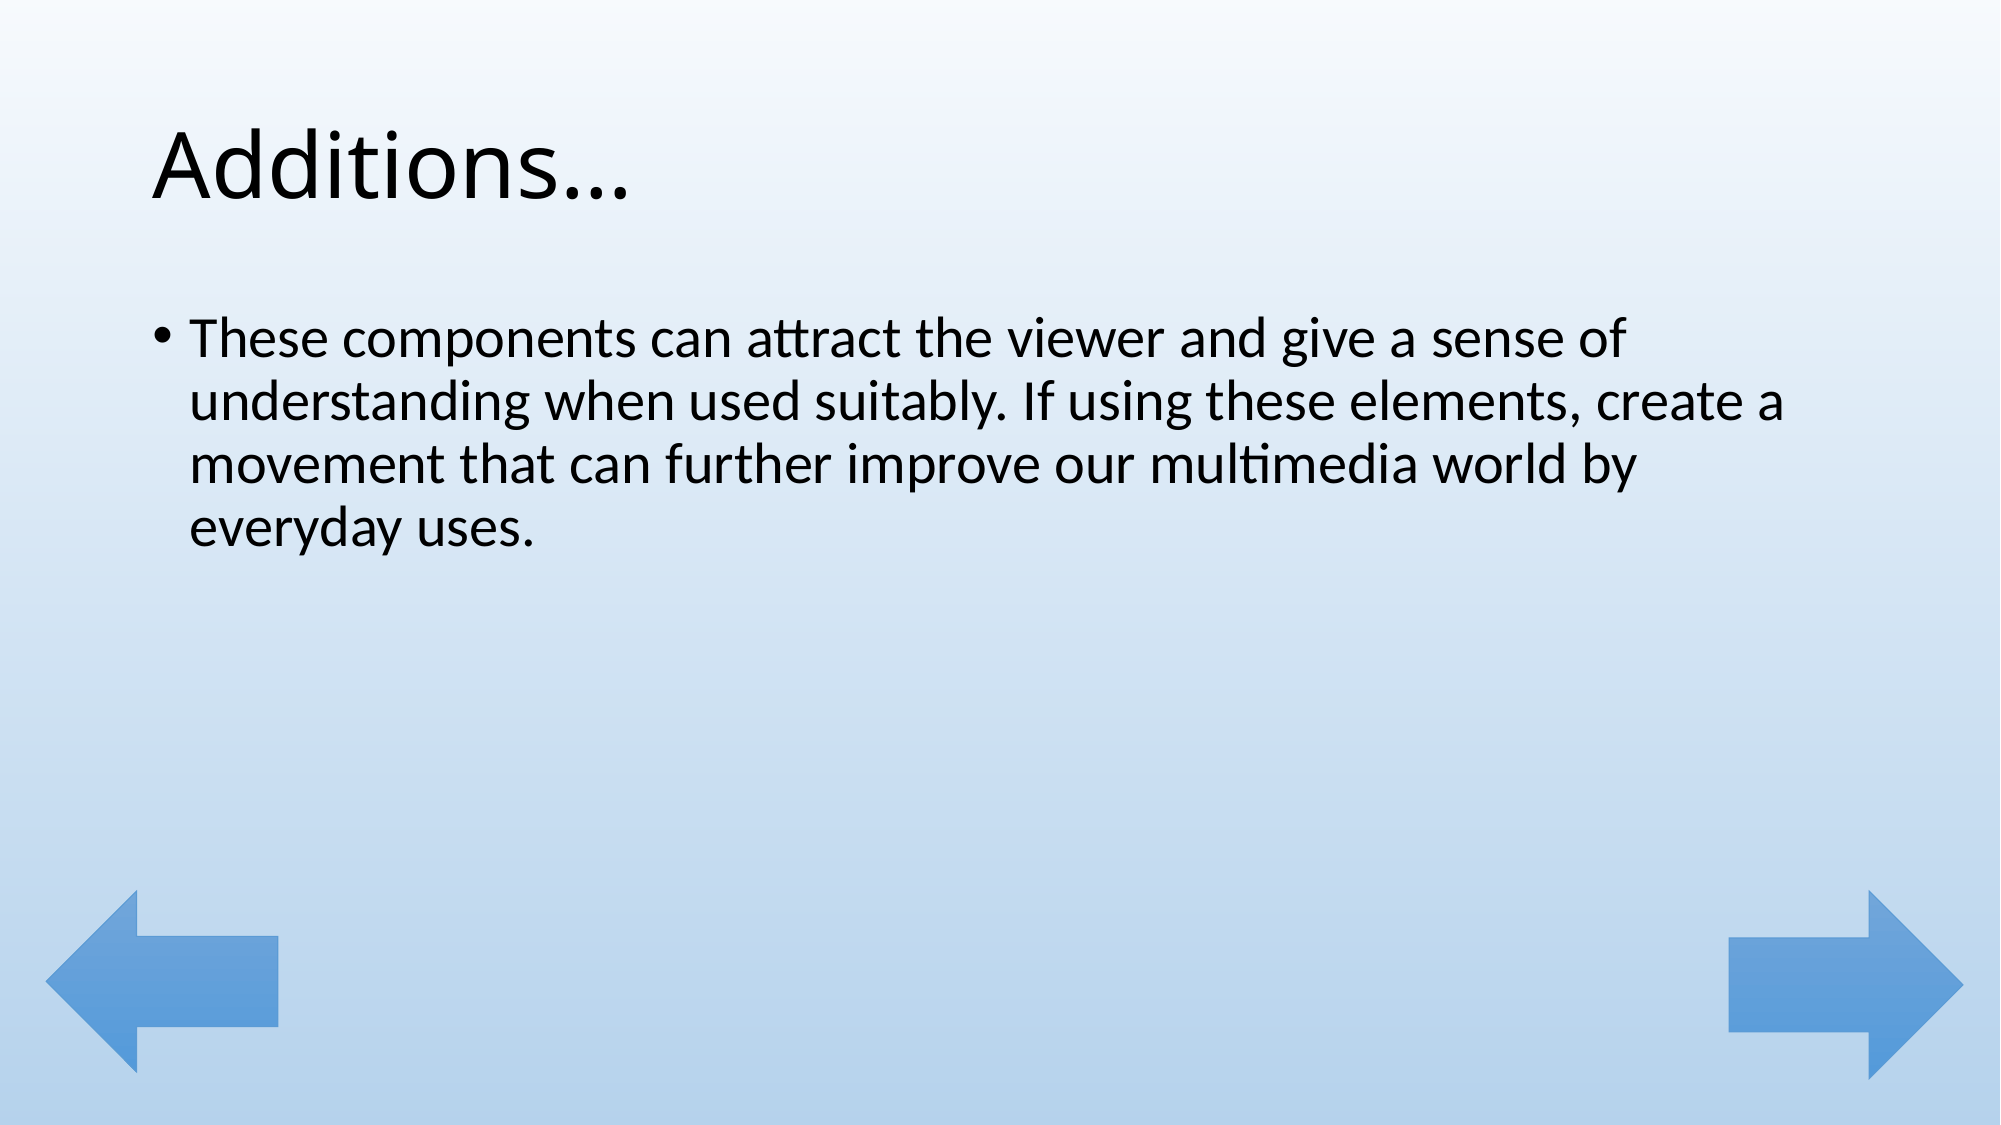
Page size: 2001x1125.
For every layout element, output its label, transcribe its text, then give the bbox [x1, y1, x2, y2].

title Additions… [137, 59, 1863, 278]
text_box [1728, 889, 1964, 1080]
list These components can attract the viewer and give a sense of understanding when used suitably. If using these elements, create a movement that can further improve our multimedia world by everyday uses. [137, 299, 1863, 1014]
text_box [45, 889, 279, 1074]
